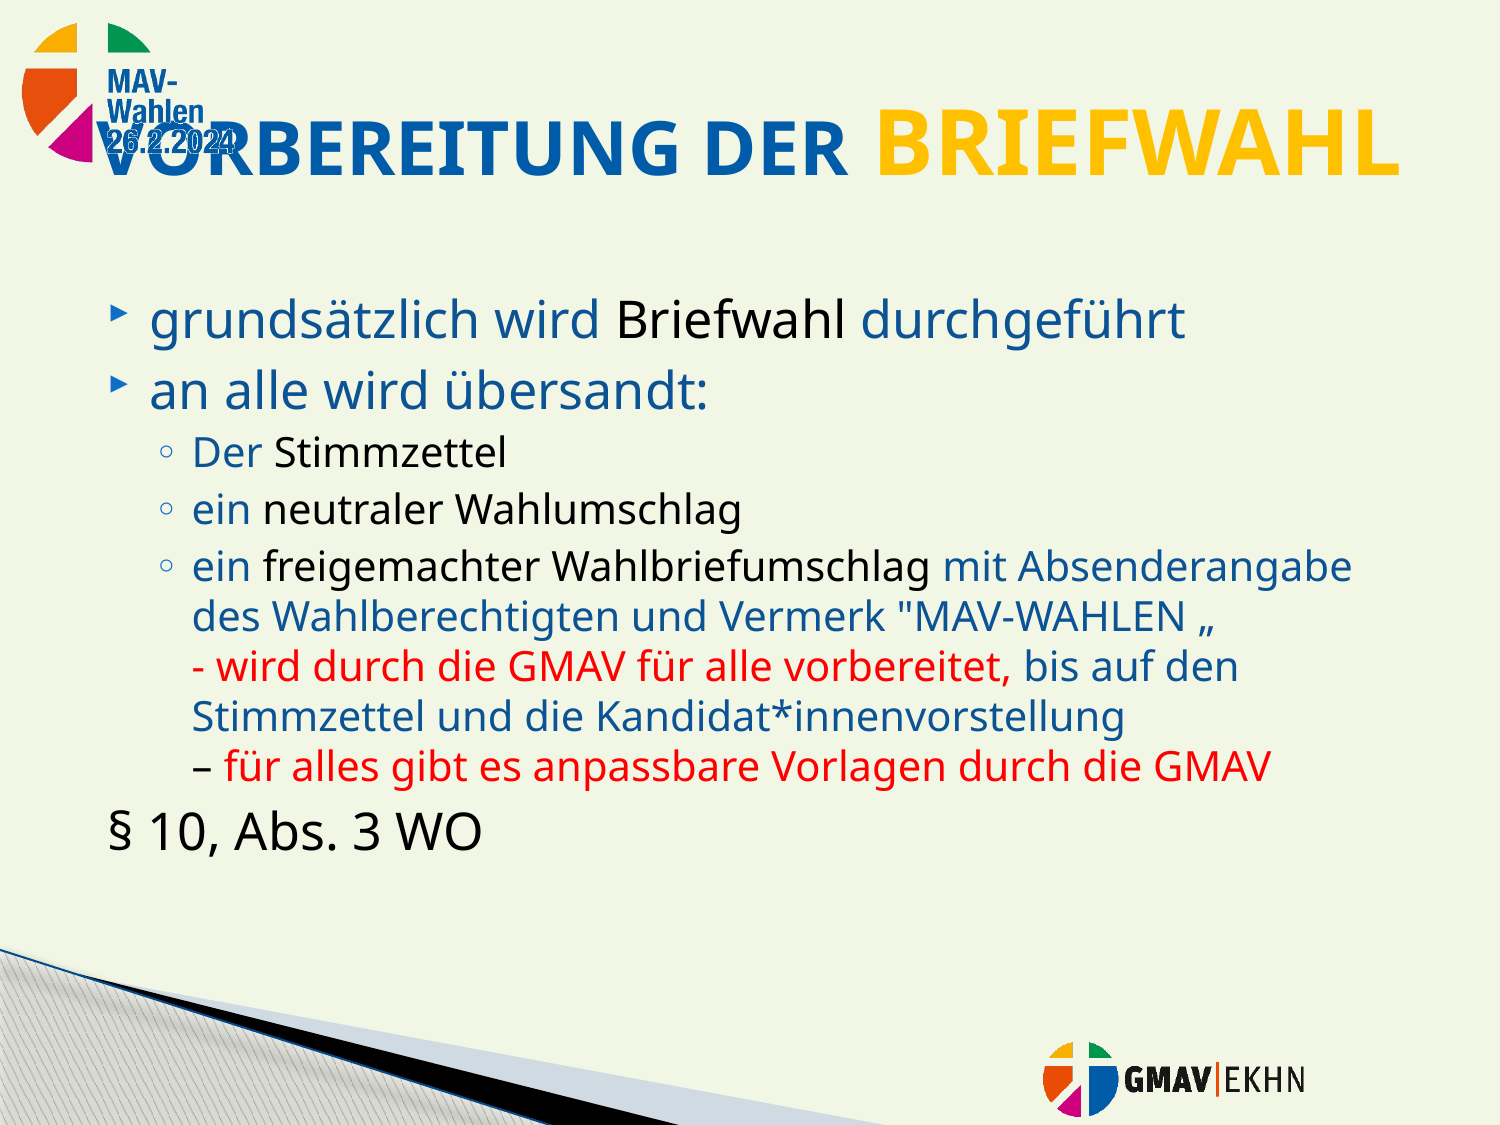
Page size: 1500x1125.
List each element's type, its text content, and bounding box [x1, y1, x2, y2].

picture [1040, 1039, 1306, 1120]
title VORBEREITUNG DER BRIEFWAHL [75, 45, 1425, 233]
list grundsätzlich wird Briefwahl durchgeführt an alle wird übersandt: Der Stimmzettel ein neutraler Wahlumschlag ein freigemachter Wahlbriefumschlag mit Absenderangabe des Wahlberechtigten und Vermerk "MAV-WAHLEN „ - wird durch die GMAV für alle vorbereitet, bis auf den Stimmzettel und die Kandidat*innenvorstellung – für alles gibt es anpassbare Vorlagen durch die GMAV § 10, Abs. 3 WO [75, 278, 1425, 941]
picture [5, 6, 255, 174]
